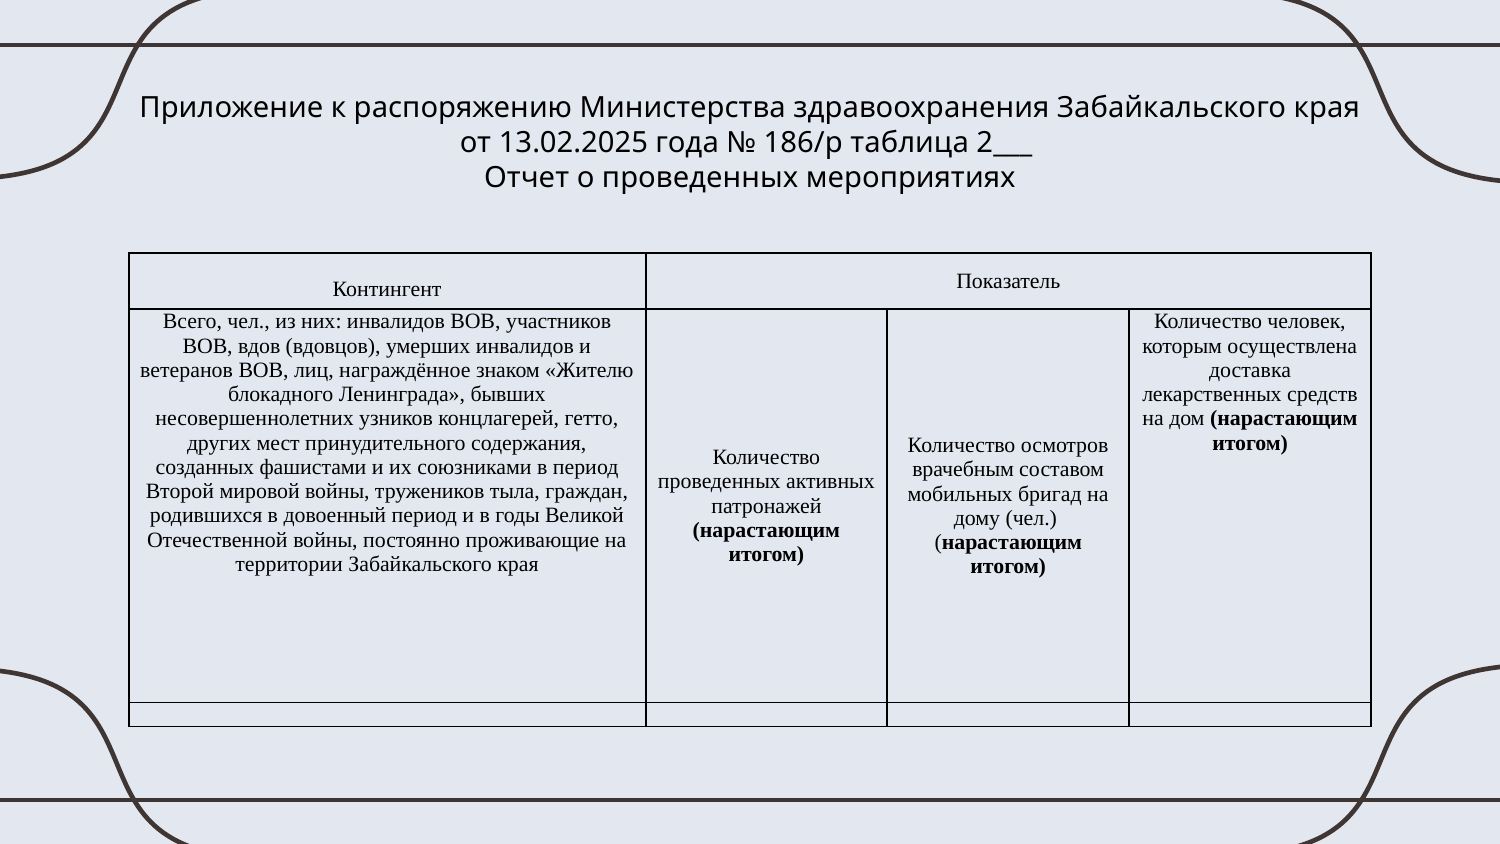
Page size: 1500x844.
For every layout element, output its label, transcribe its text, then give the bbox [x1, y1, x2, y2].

table_cell [888, 703, 1128, 726]
table_cell [1130, 703, 1370, 726]
table_cell Количество человек, которым осуществлена доставка лекарственных средств на дом (нарастающим итогом) [1130, 310, 1370, 702]
title Приложение к распоряжению Министерства здравоохранения Забайкальского края от 13.02.2025 года № 186/р таблица 2___ Отчет о проведенных мероприятиях [116, 75, 1383, 167]
table_cell [647, 703, 886, 726]
table_cell Количество проведенных активных патронажей (нарастающим итогом) [647, 310, 886, 702]
table_cell Всего, чел., из них: инвалидов ВОВ, участников ВОВ, вдов (вдовцов), умерших инвалидов и ветеранов ВОВ, лиц, награждённое знаком «Жителю блокадного Ленинграда», бывших несовершеннолетних узников концлагерей, гетто, других мест принудительного содержания, созданных фашистами и их союзниками в период Второй мировой войны, тружеников тыла, граждан, родившихся в довоенный период и в годы Великой Отечественной войны, постоянно проживающие на территории Забайкальского края [130, 310, 645, 702]
table_header Показатель [647, 254, 1370, 308]
table_cell [130, 703, 645, 726]
table_cell Количество осмотров врачебным составом мобильных бригад на дому (чел.) (нарастающим итогом) [888, 310, 1128, 702]
text_box [0, 0, 1500, 75]
table_header Контингент [130, 254, 645, 308]
